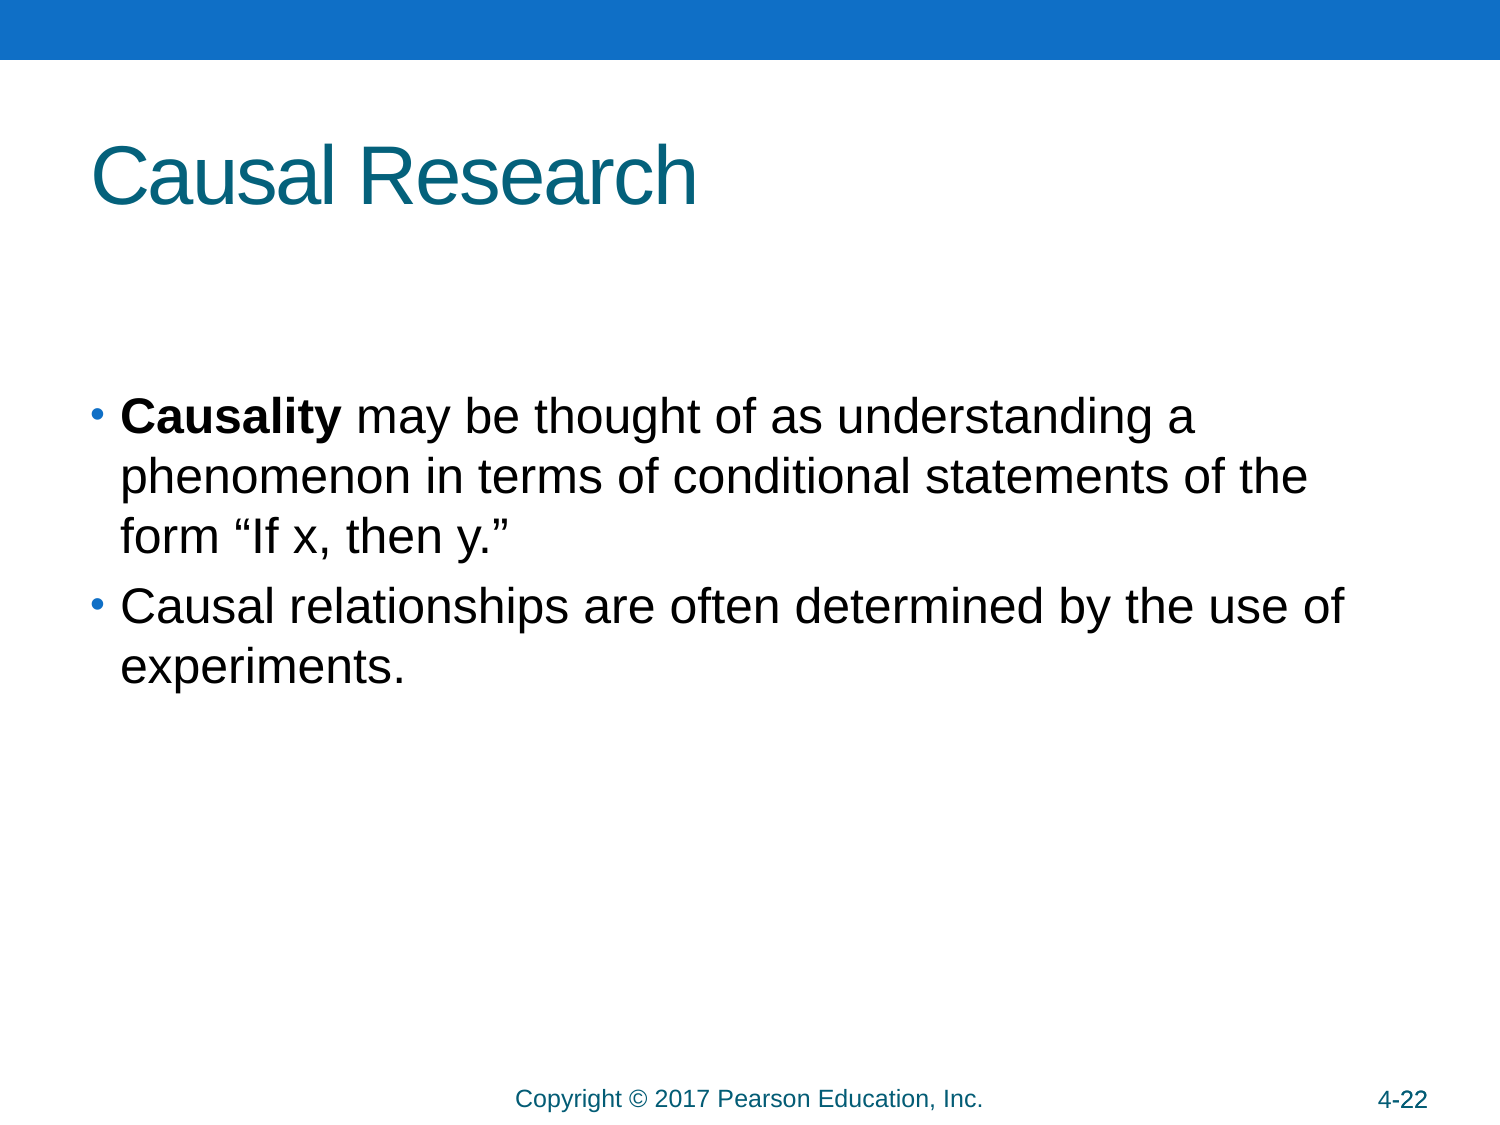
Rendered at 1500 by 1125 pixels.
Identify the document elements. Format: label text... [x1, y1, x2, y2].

slide_number 4-22 [1074, 1042, 1425, 1103]
list Causality may be thought of as understanding a phenomenon in terms of conditional statements of the form “If x, then y.” Causal relationships are often determined by the use of experiments. [75, 376, 1425, 1125]
title Causal Research [75, 90, 1425, 253]
